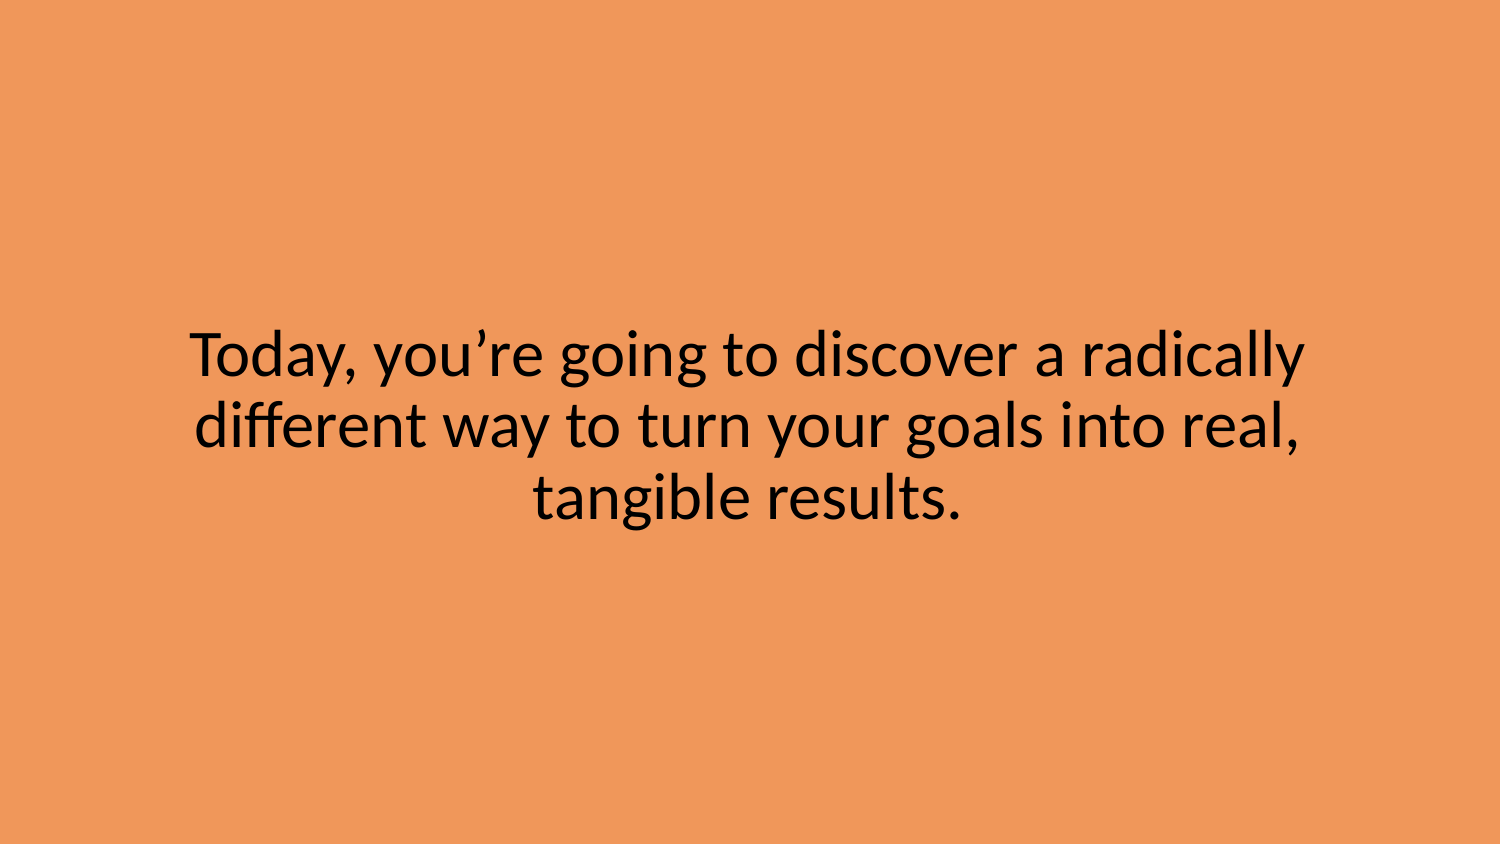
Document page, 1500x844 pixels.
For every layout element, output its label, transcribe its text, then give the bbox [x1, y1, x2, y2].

list Today, you’re going to discover a radically different way to turn your goals into real, tangible results. [77, 310, 1419, 453]
